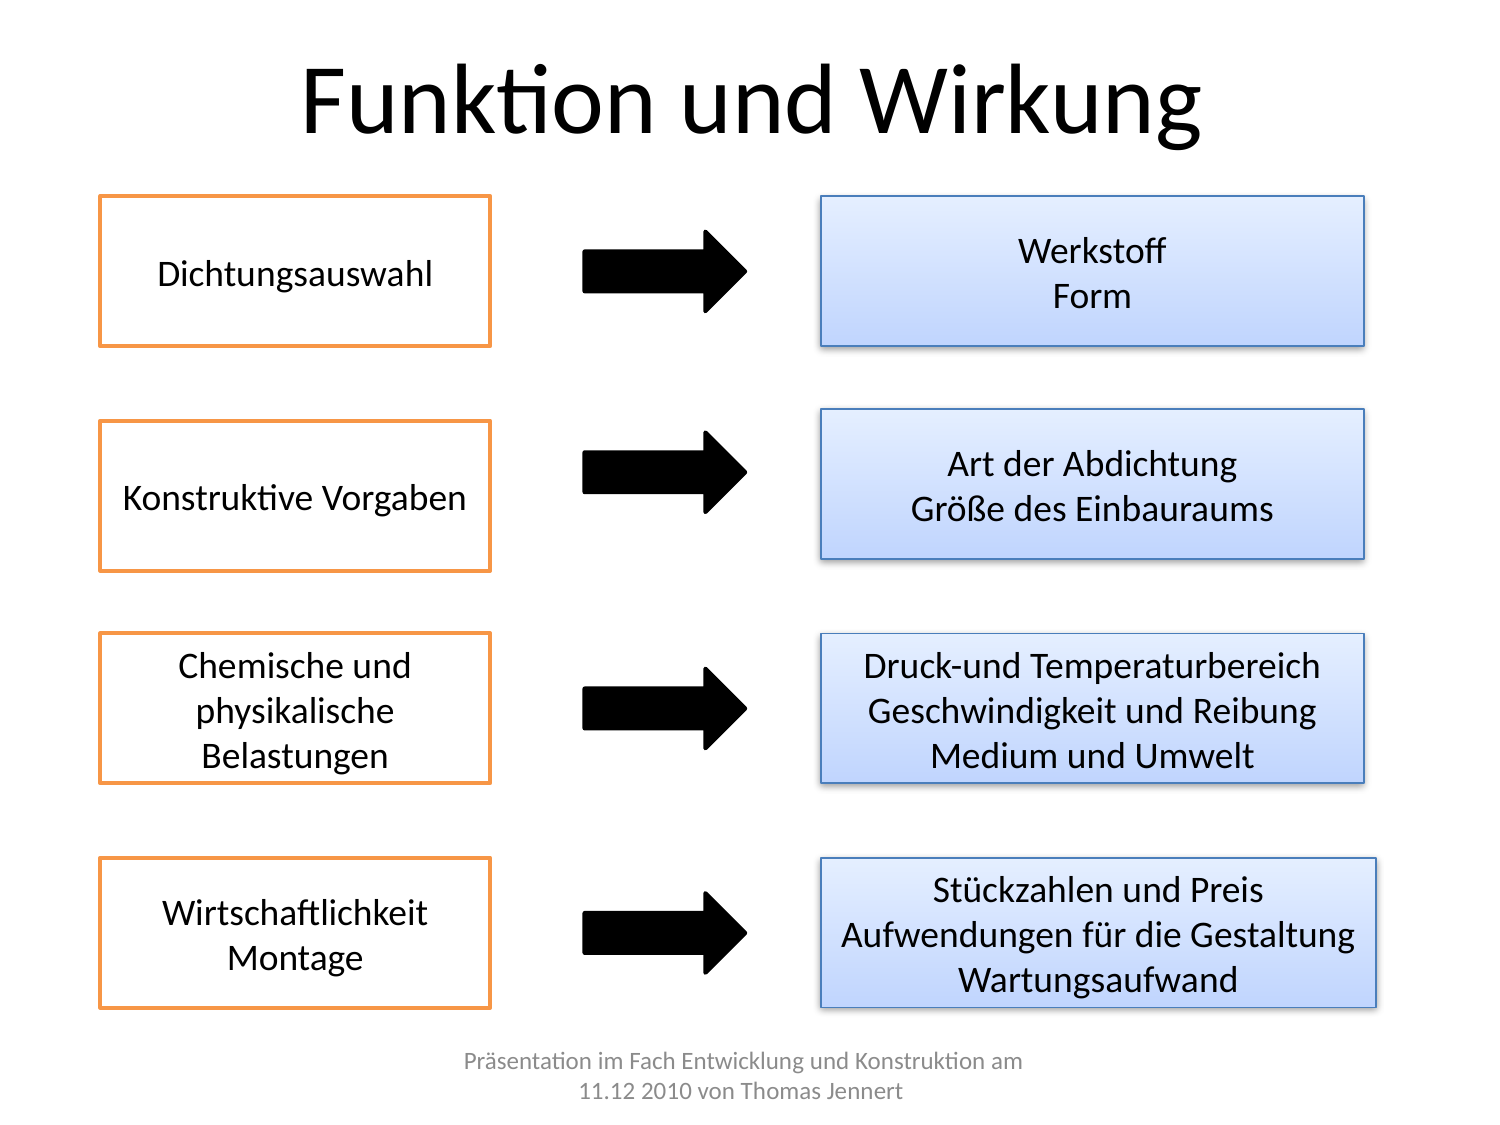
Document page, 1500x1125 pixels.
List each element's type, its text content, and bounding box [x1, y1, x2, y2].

text_box Stückzahlen und Preis Aufwendungen für die Gestaltung Wartungsaufwand [820, 857, 1377, 1008]
text_box Wirtschaftlichkeit Montage [98, 856, 492, 1010]
text_box Werkstoff Form [820, 195, 1365, 347]
footer Präsentation im Fach Entwicklung und Konstruktion am 11.12 2010 von Thomas Jennert [442, 1046, 1046, 1103]
text_box [582, 891, 748, 975]
text_box Konstruktive Vorgaben [98, 419, 492, 573]
text_box Art der Abdichtung Größe des Einbauraums [820, 408, 1365, 560]
text_box Dichtungsauswahl [98, 194, 492, 348]
title Funktion und Wirkung [76, 0, 1427, 188]
text_box Chemische und physikalische Belastungen [98, 631, 492, 785]
text_box [582, 666, 748, 751]
text_box [582, 430, 748, 514]
text_box Druck-und Temperaturbereich Geschwindigkeit und Reibung Medium und Umwelt [820, 633, 1365, 784]
text_box [582, 229, 748, 314]
